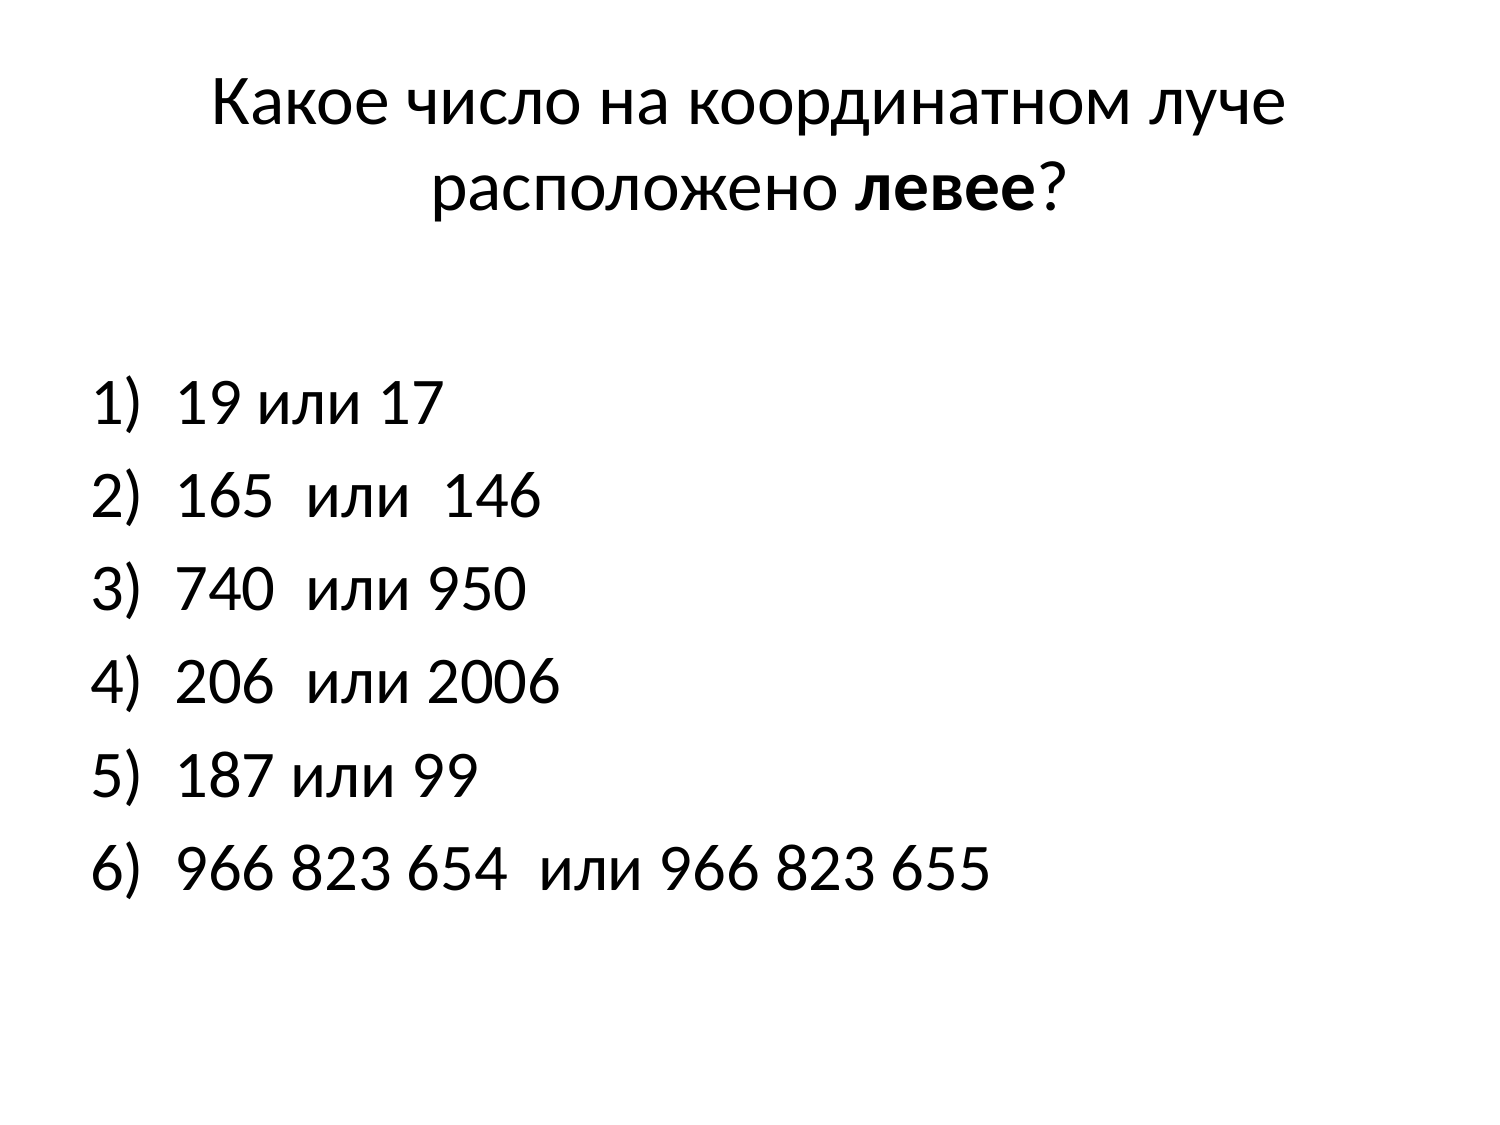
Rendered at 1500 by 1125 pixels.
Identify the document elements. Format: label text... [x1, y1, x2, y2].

list 19 или 17 165 или 146 740 или 950 206 или 2006 187 или 99 966 823 654 или 966 823 655 [75, 349, 1425, 1005]
title Какое число на координатном луче расположено левее? [75, 45, 1425, 233]
